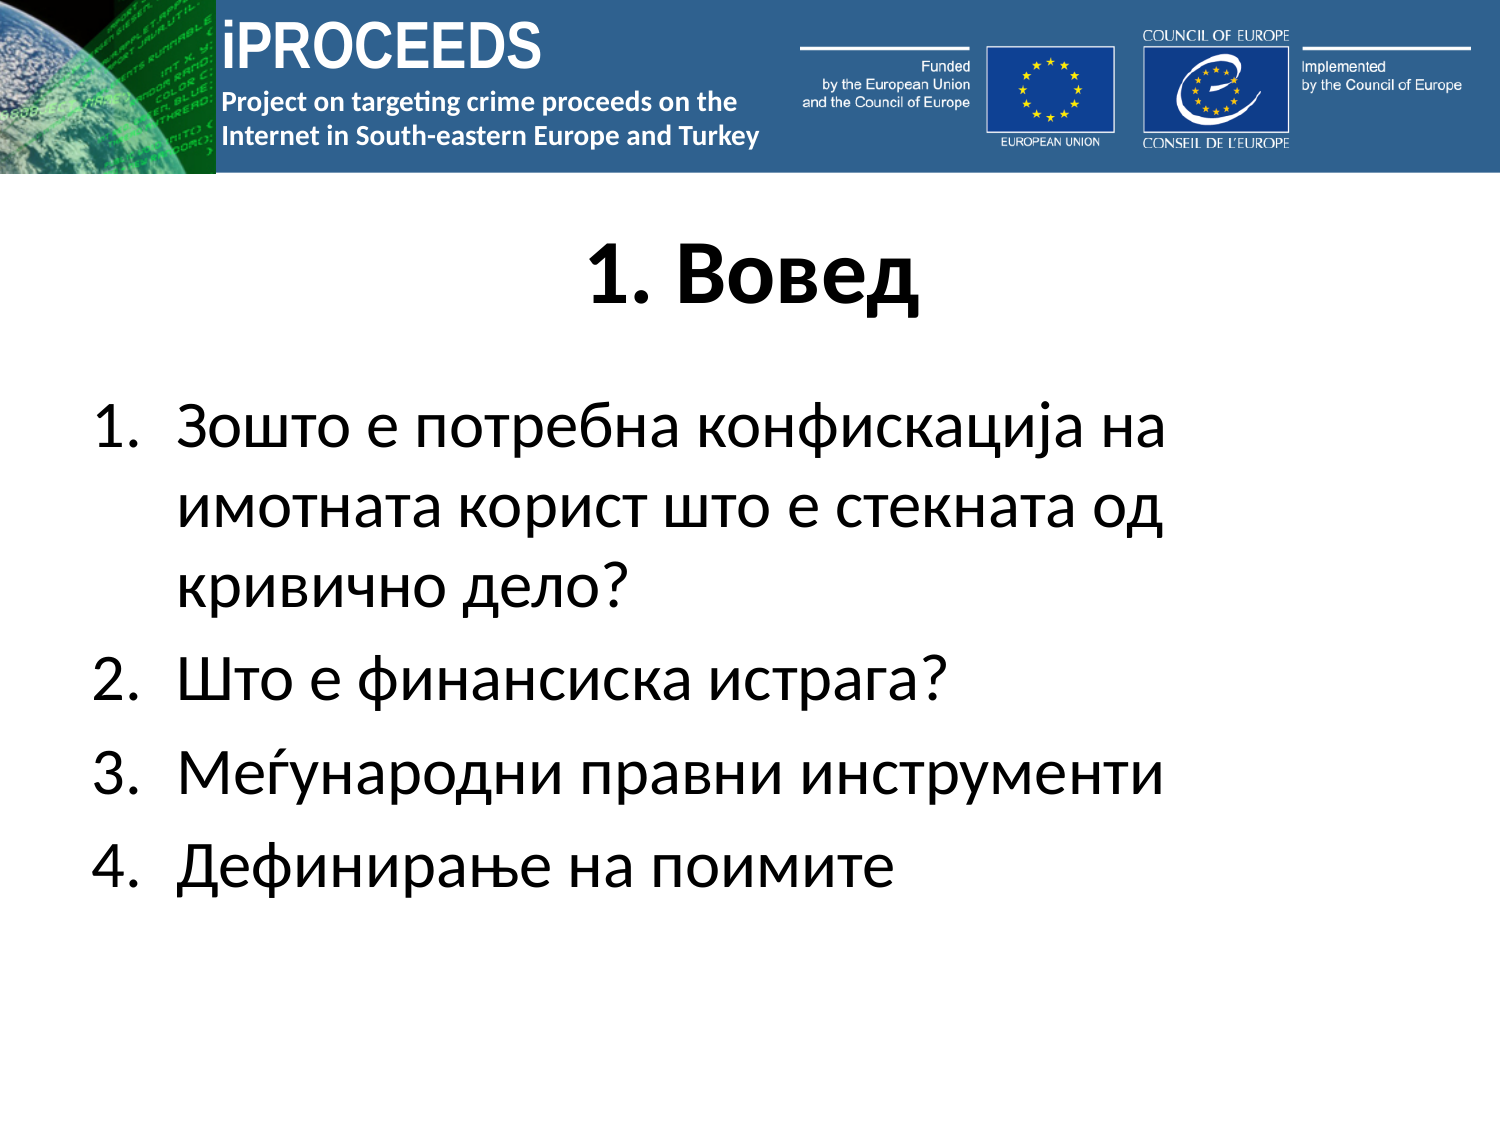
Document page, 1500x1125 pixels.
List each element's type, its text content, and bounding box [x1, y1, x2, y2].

picture [800, 30, 1471, 148]
picture [0, 0, 216, 174]
title 1. Вовед [76, 172, 1427, 361]
list Зошто е потребна конфискација на имотната корист што е стекната од кривично дело? Што е финансиска истрага? Меѓународни правни инструменти Дефинирање на поимите [76, 373, 1427, 1017]
